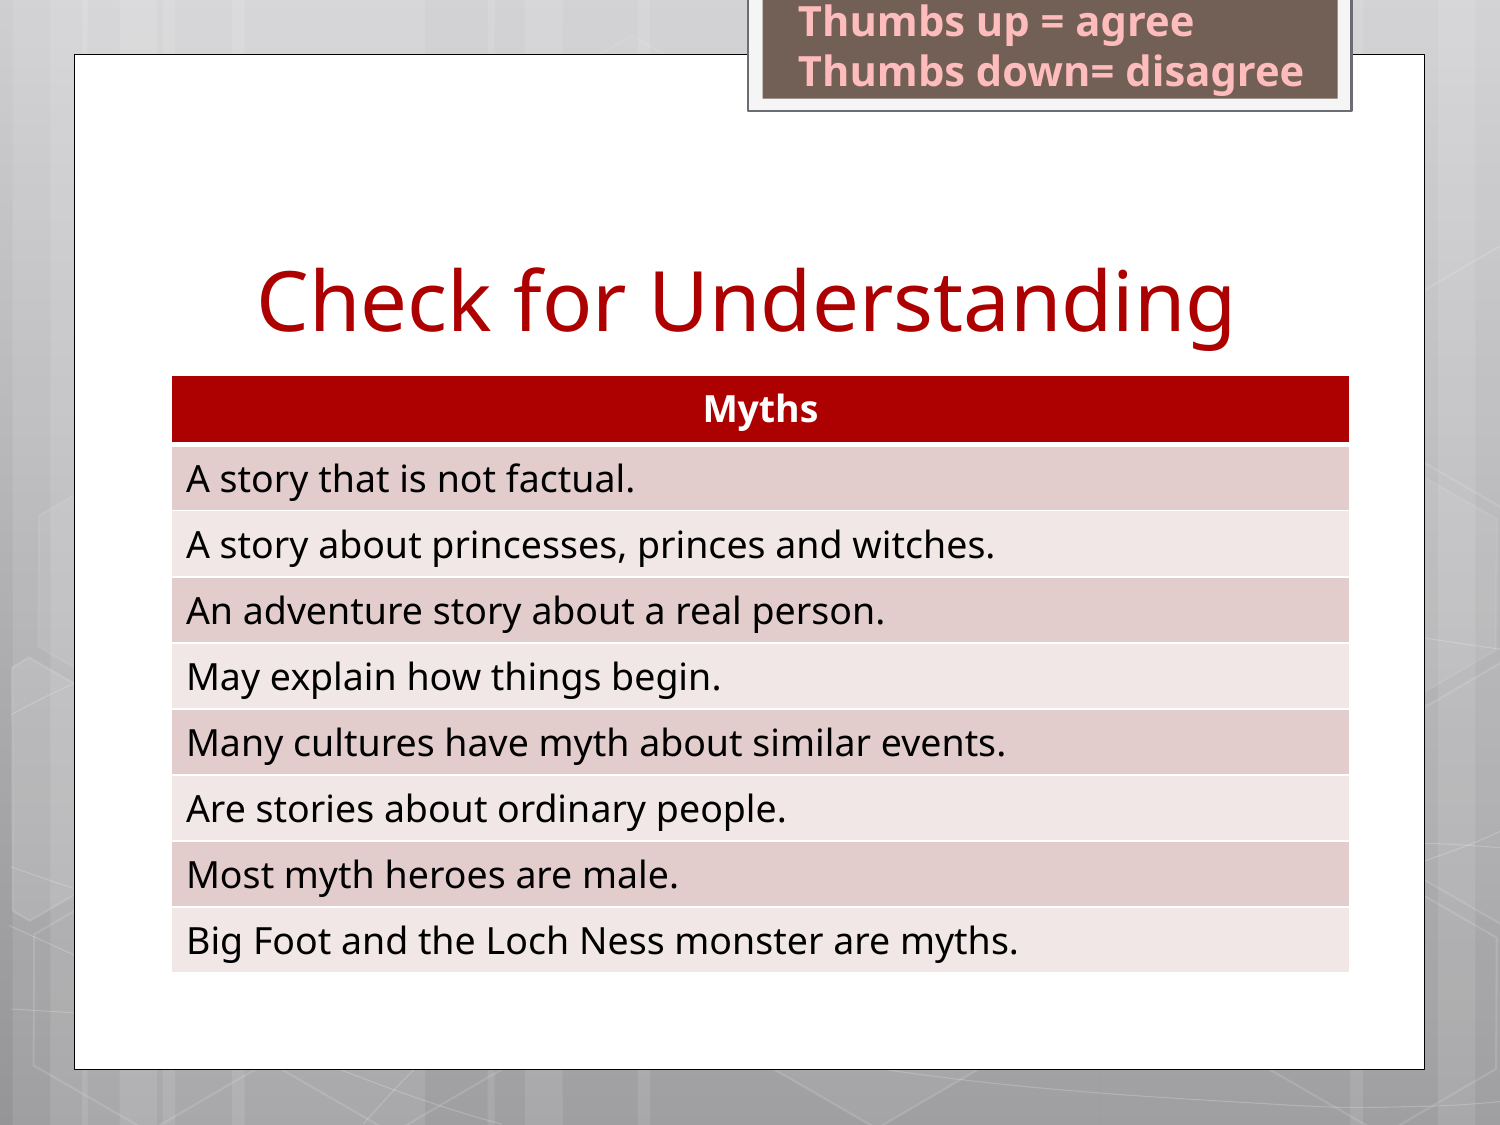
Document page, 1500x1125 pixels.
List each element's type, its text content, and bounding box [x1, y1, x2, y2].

table_cell Are stories about ordinary people. [172, 776, 1349, 840]
table_header Myths [172, 376, 1349, 442]
table_cell Many cultures have myth about similar events. [172, 710, 1349, 774]
table_cell Most myth heroes are male. [172, 842, 1349, 906]
table_cell Big Foot and the Loch Ness monster are myths. [172, 908, 1349, 972]
table_cell An adventure story about a real person. [172, 578, 1349, 642]
table_cell May explain how things begin. [172, 644, 1349, 708]
title Check for Understanding [171, 168, 1324, 357]
table_cell A story about princesses, princes and witches. [172, 511, 1349, 576]
text_box Thumbs up = agree Thumbs down= disagree [783, 0, 1321, 103]
table_cell A story that is not factual. [172, 447, 1349, 510]
